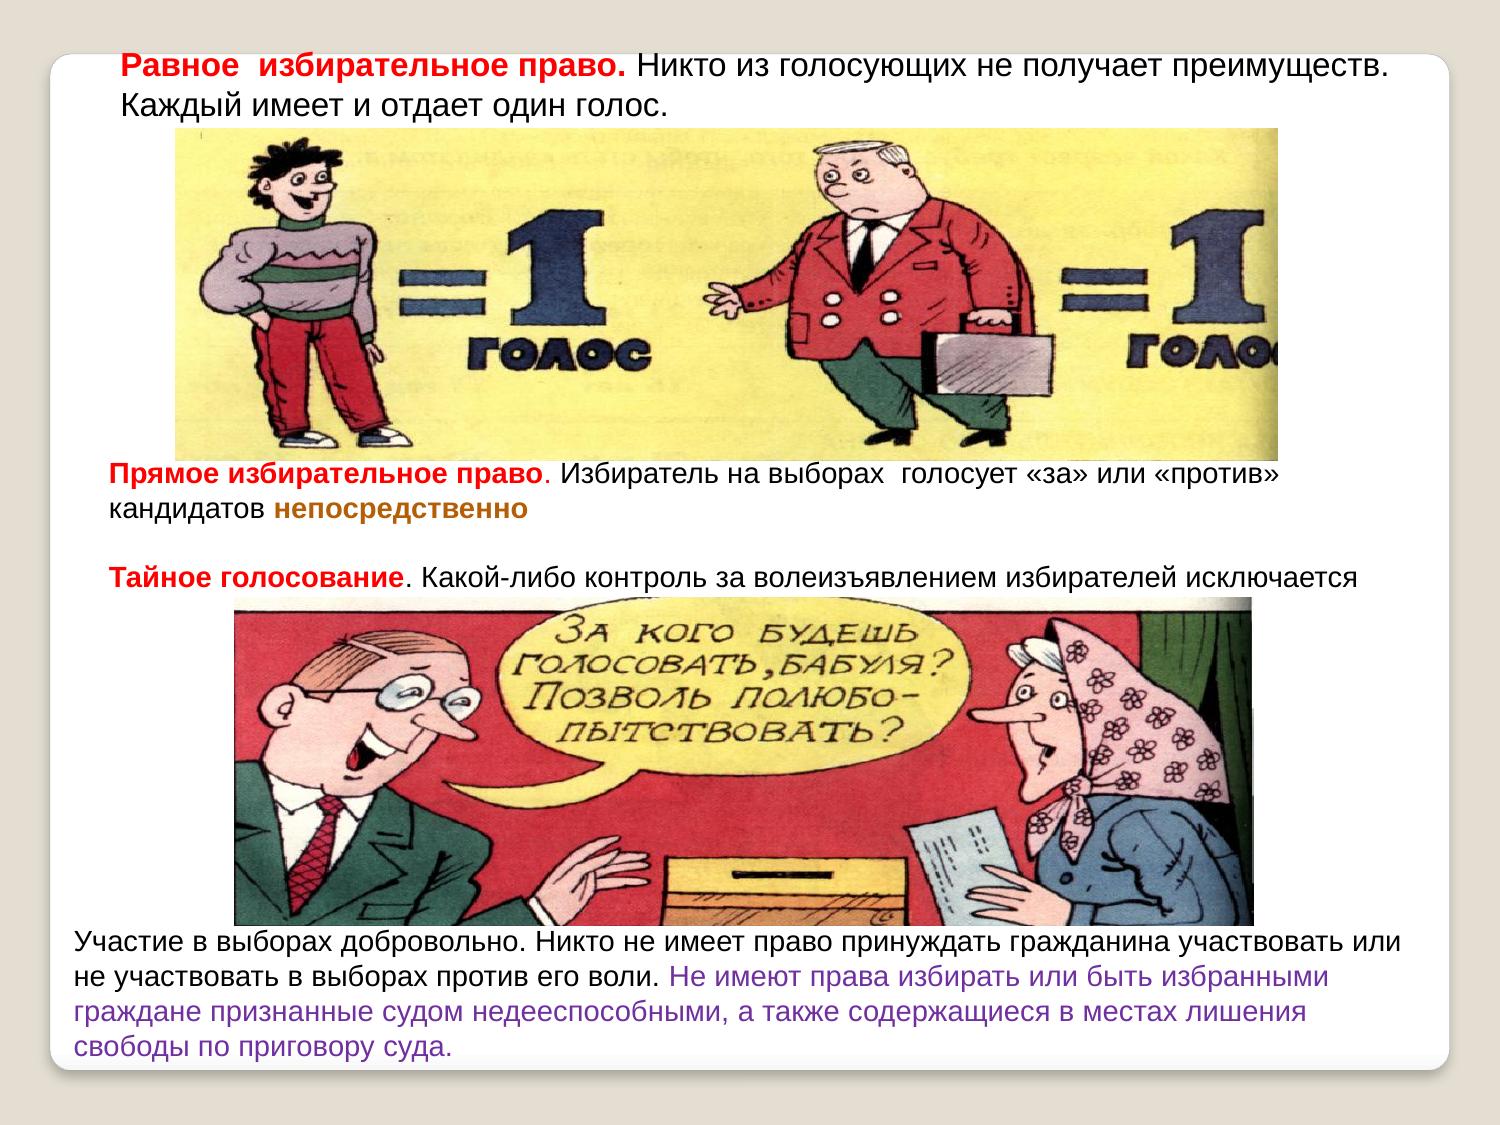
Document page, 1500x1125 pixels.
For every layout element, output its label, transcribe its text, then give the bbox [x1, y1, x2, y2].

text_box Прямое избирательное право. Избиратель на выборах голосует «за» или «против» кандидатов непосредственно Тайное голосование. Какой-либо контроль за волеизъявлением избирателей исключается [93, 446, 1407, 647]
picture [175, 128, 1278, 462]
picture [234, 597, 1255, 926]
text_box Участие в выборах добровольно. Никто не имеет право принуждать гражданина участвовать или не участвовать в выборах против его воли. Не имеют права избирать или быть избранными граждане признанные судом недееспособными, а также содержащиеся в местах лишения свободы по приговору суда. [58, 914, 1442, 1070]
text_box Равное избирательное право. Никто из голосующих не получает преимуществ. Каждый имеет и отдает один голос. [105, 35, 1430, 176]
